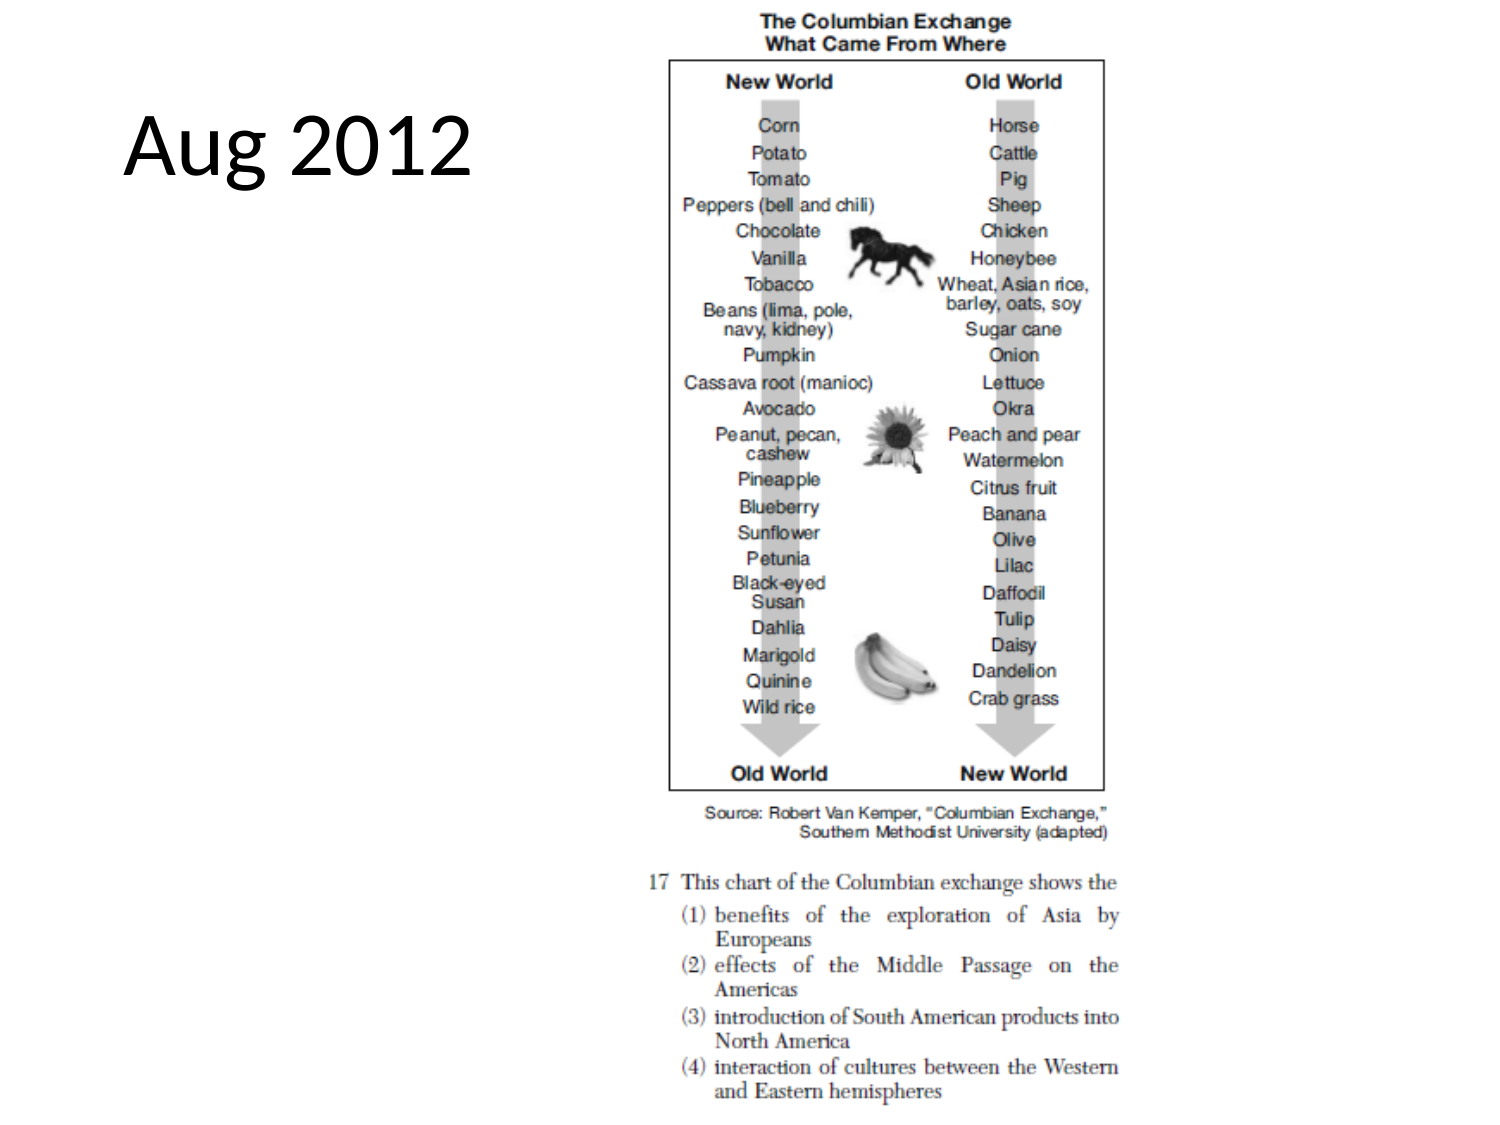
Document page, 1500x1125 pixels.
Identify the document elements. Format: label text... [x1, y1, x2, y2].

title Aug 2012 [75, 45, 524, 233]
picture [649, 0, 1151, 1121]
